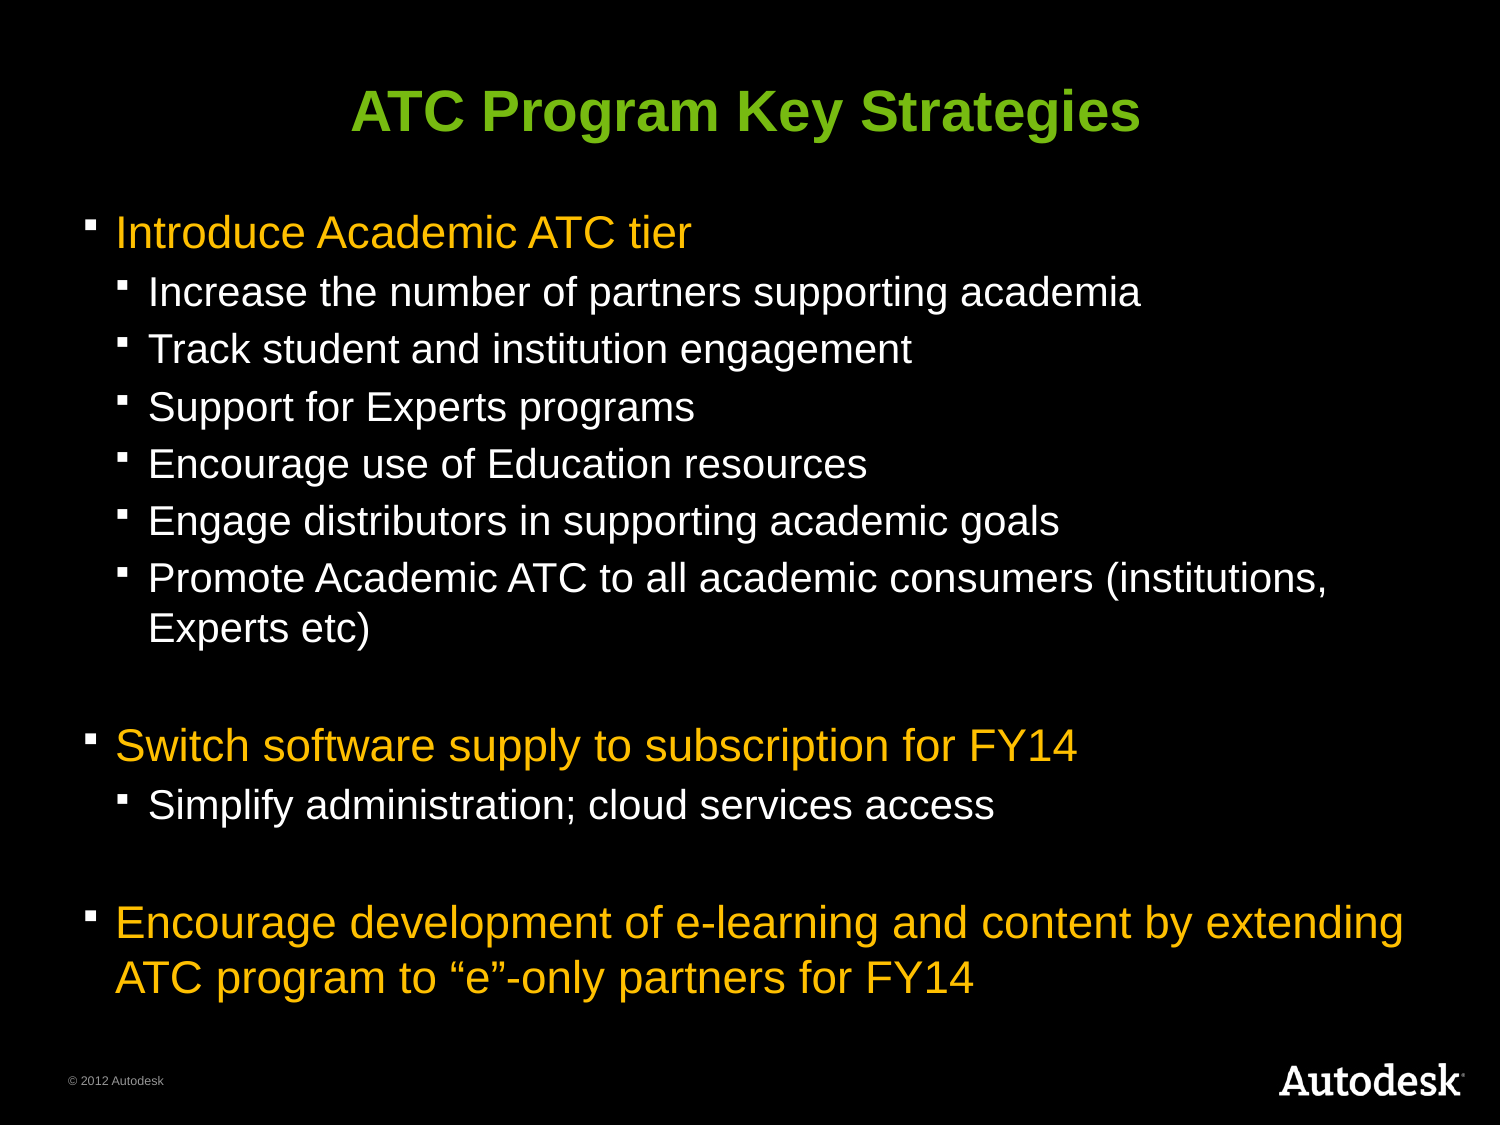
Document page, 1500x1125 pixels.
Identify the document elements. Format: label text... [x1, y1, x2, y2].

title ATC Program Key Strategies [67, 25, 1425, 191]
picture [0, 1036, 1500, 1125]
list Introduce Academic ATC tier Increase the number of partners supporting academia Track student and institution engagement Support for Experts programs Encourage use of Education resources Engage distributors in supporting academic goals Promote Academic ATC to all academic consumers (institutions, Experts etc) Switch software supply to subscription for FY14 Simplify administration; cloud services access Encourage development of e-learning and content by extending ATC program to “e”-only partners for FY14 [81, 201, 1439, 976]
